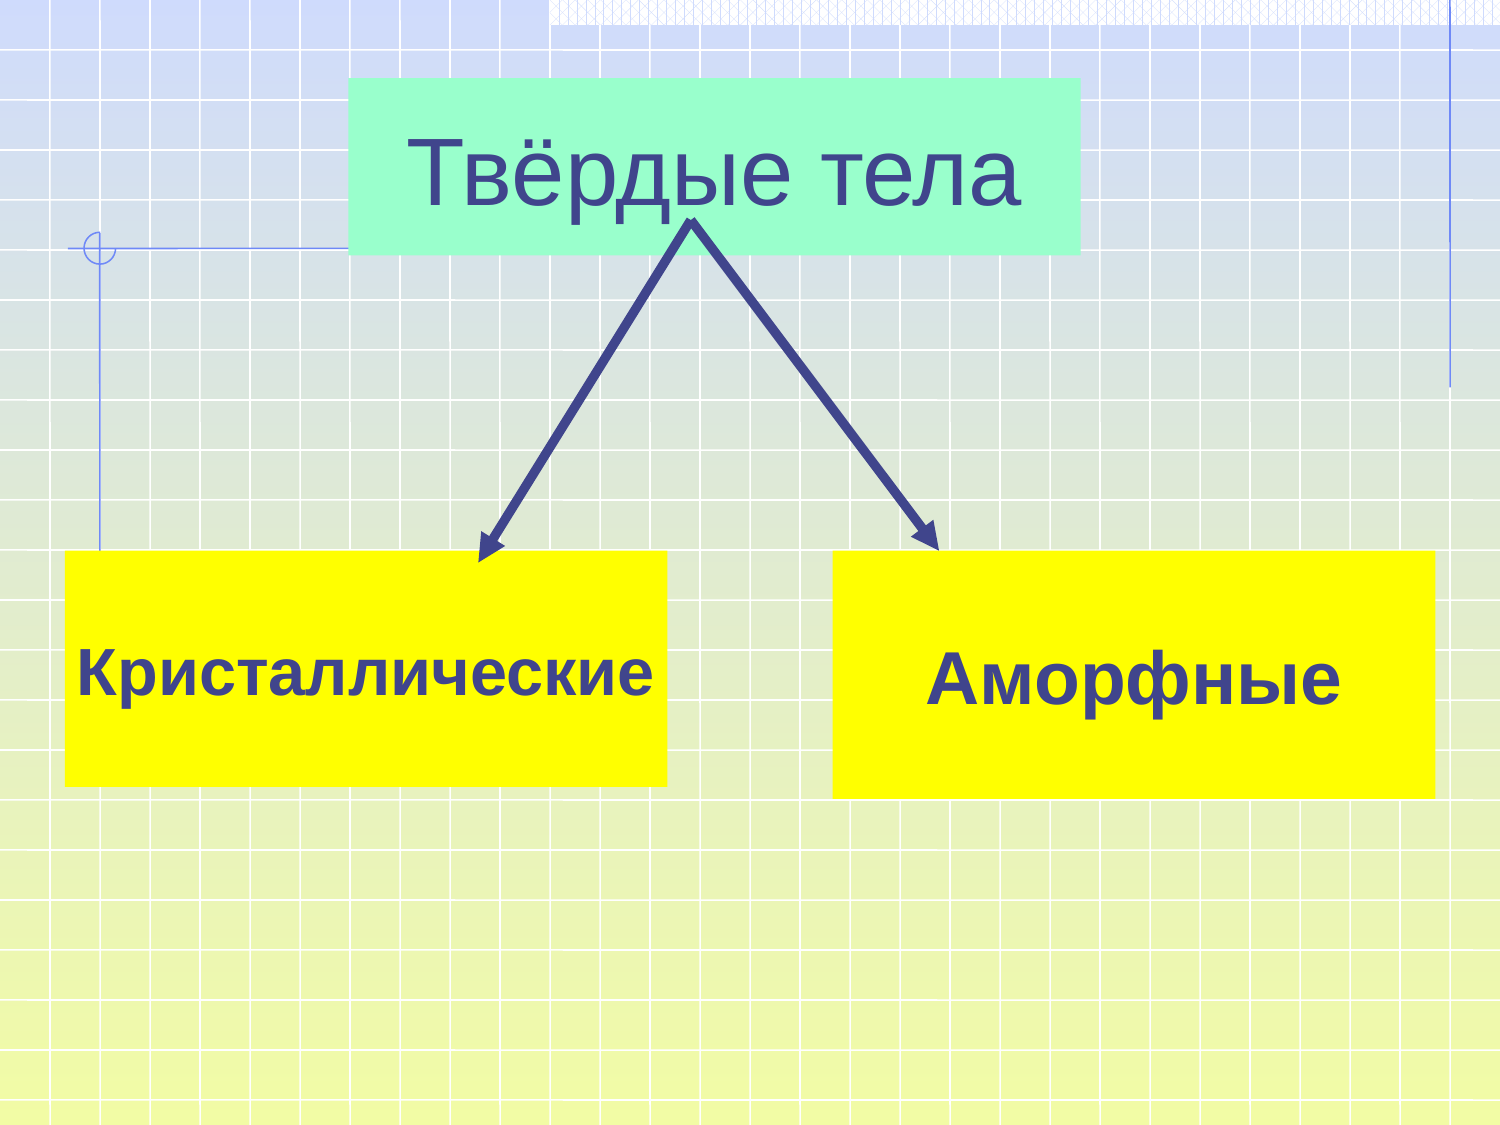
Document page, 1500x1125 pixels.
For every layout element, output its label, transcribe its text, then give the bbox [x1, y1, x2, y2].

text_box Твёрдые тела [348, 78, 1081, 256]
text_box [690, 219, 940, 551]
text_box Кристаллические [64, 550, 668, 787]
text_box Аморфные [832, 550, 1436, 799]
text_box [478, 221, 691, 563]
